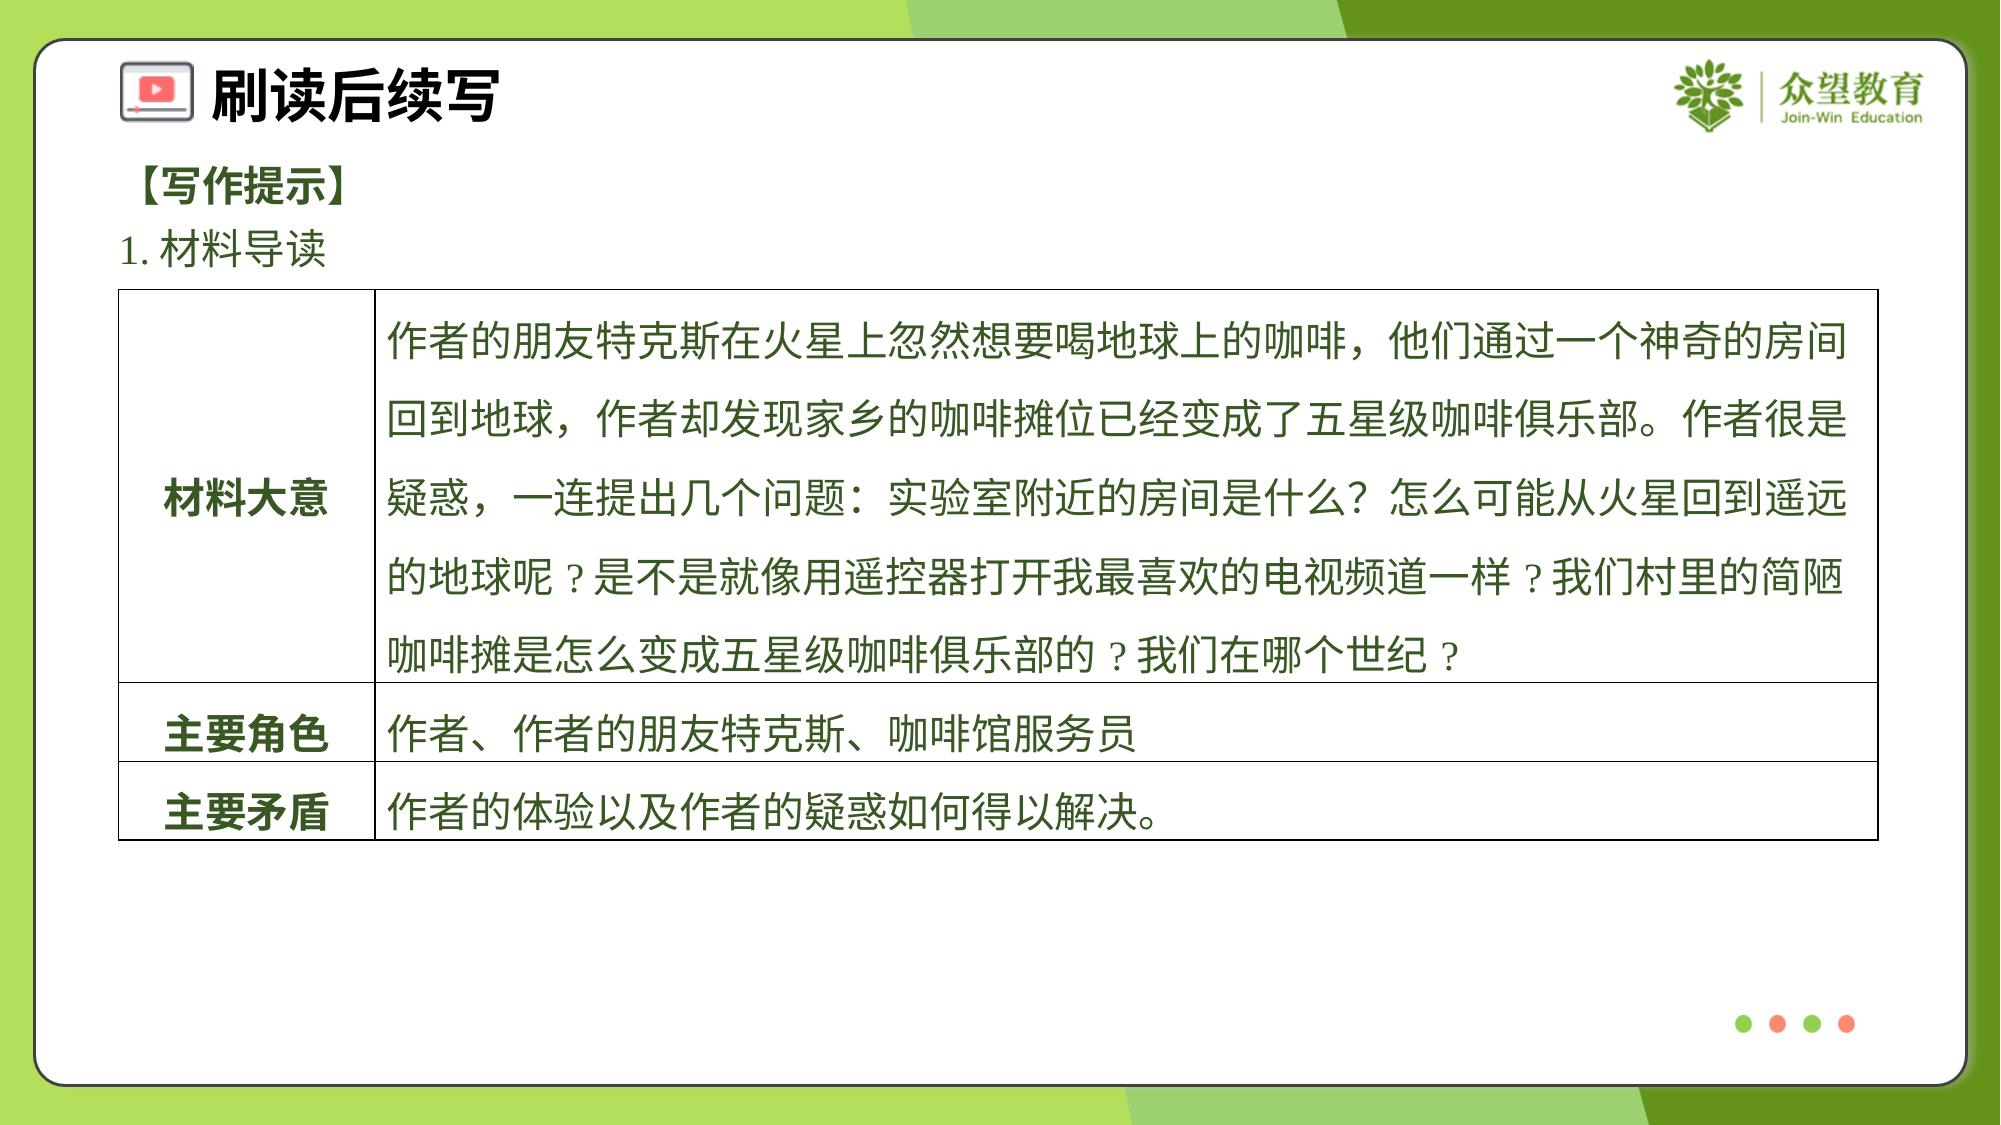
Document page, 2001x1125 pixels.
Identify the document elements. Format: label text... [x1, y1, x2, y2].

table_header 作者的朋友特克斯在火星上忽然想要喝地球上的咖啡，他们通过一个神奇的房间回到地球，作者却发现家乡的咖啡摊位已经变成了五星级咖啡俱乐部。作者很是疑惑，一连提出几个问题：实验室附近的房间是什么？怎么可能从火星回到遥远的地球呢?是不是就像用遥控器打开我最喜欢的电视频道一样?我们村里的简陋咖啡摊是怎么变成五星级咖啡俱乐部的?我们在哪个世纪? [376, 290, 1877, 682]
text_box 【写作提示】 1.材料导读 [118, 147, 1883, 268]
picture [0, 0, 2000, 1125]
table_cell 作者、作者的朋友特克斯、咖啡馆服务员 [376, 683, 1877, 761]
table_cell 主要矛盾 [119, 762, 374, 839]
table_cell 作者的体验以及作者的疑惑如何得以解决。 [376, 762, 1877, 839]
table_cell 主要角色 [119, 683, 374, 761]
table_header 材料大意 [119, 290, 374, 682]
